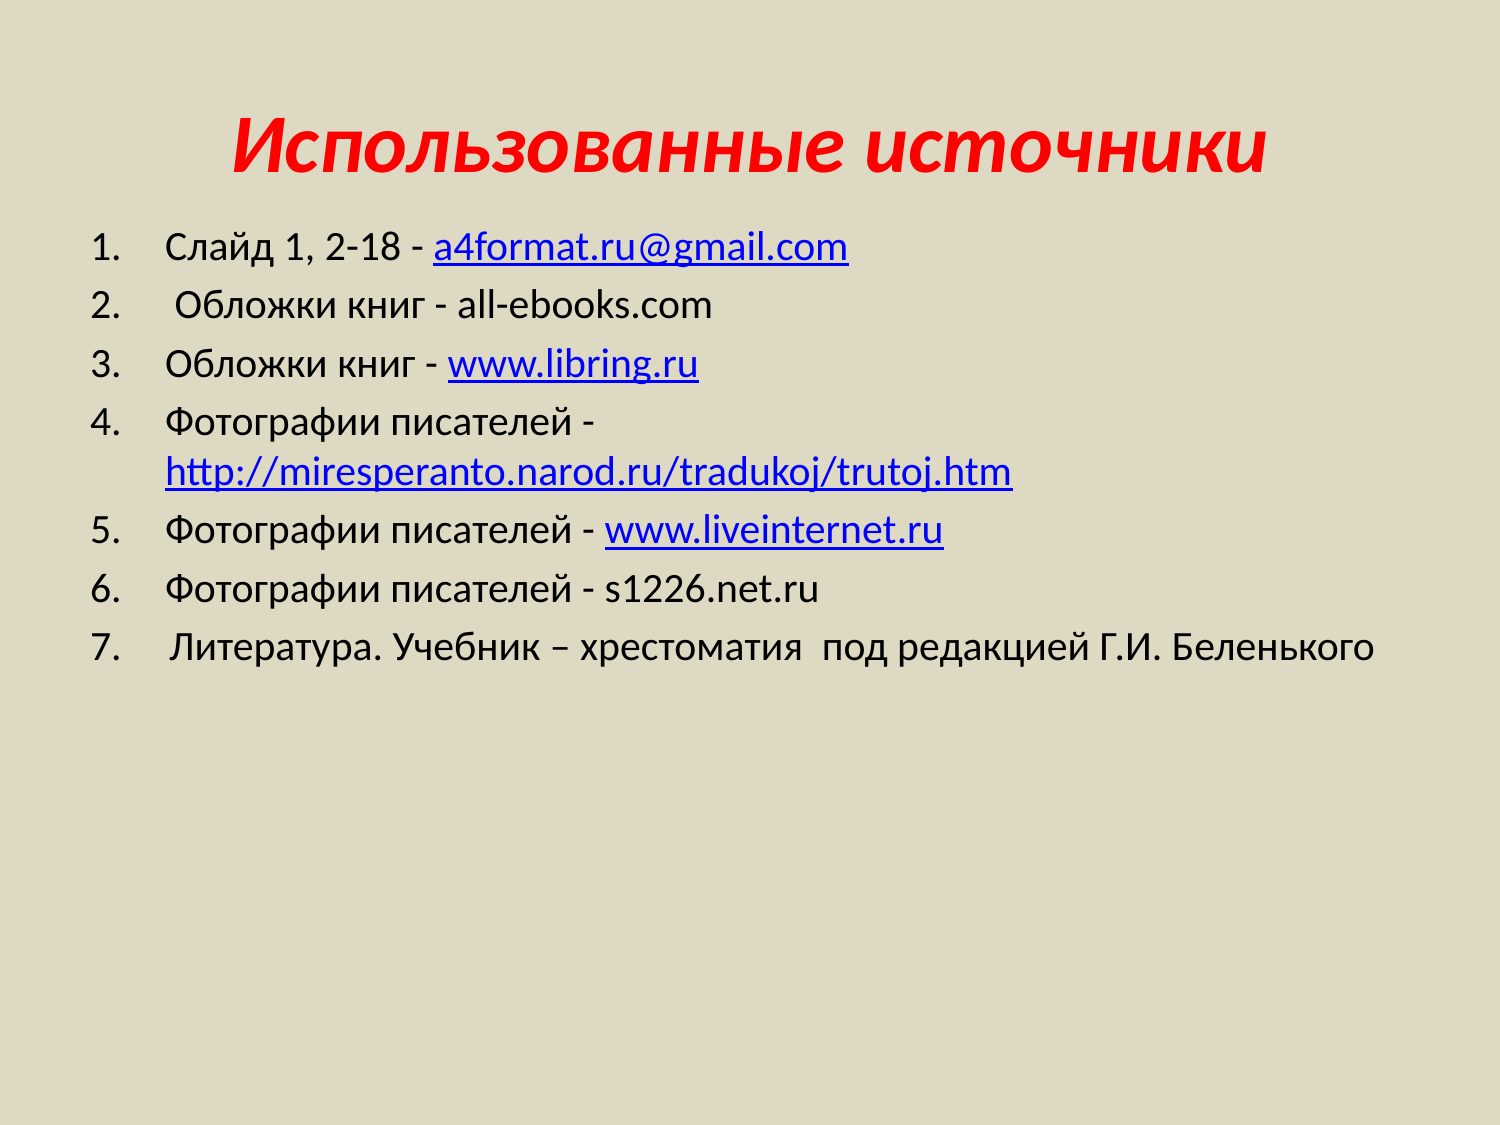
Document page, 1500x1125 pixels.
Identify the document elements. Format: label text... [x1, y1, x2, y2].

title Использованные источники [75, 45, 1425, 210]
list Слайд 1, 2-18 - a4format.ru@gmail.com Обложки книг - all-ebooks.com Обложки книг - www.libring.ru Фотографии писателей - http://miresperanto.narod.ru/tradukoj/trutoj.htm Фотографии писателей - www.liveinternet.ru Фотографии писателей - s1226.net.ru 7. Литература. Учебник – хрестоматия под редакцией Г.И. Беленького [75, 210, 1425, 1005]
